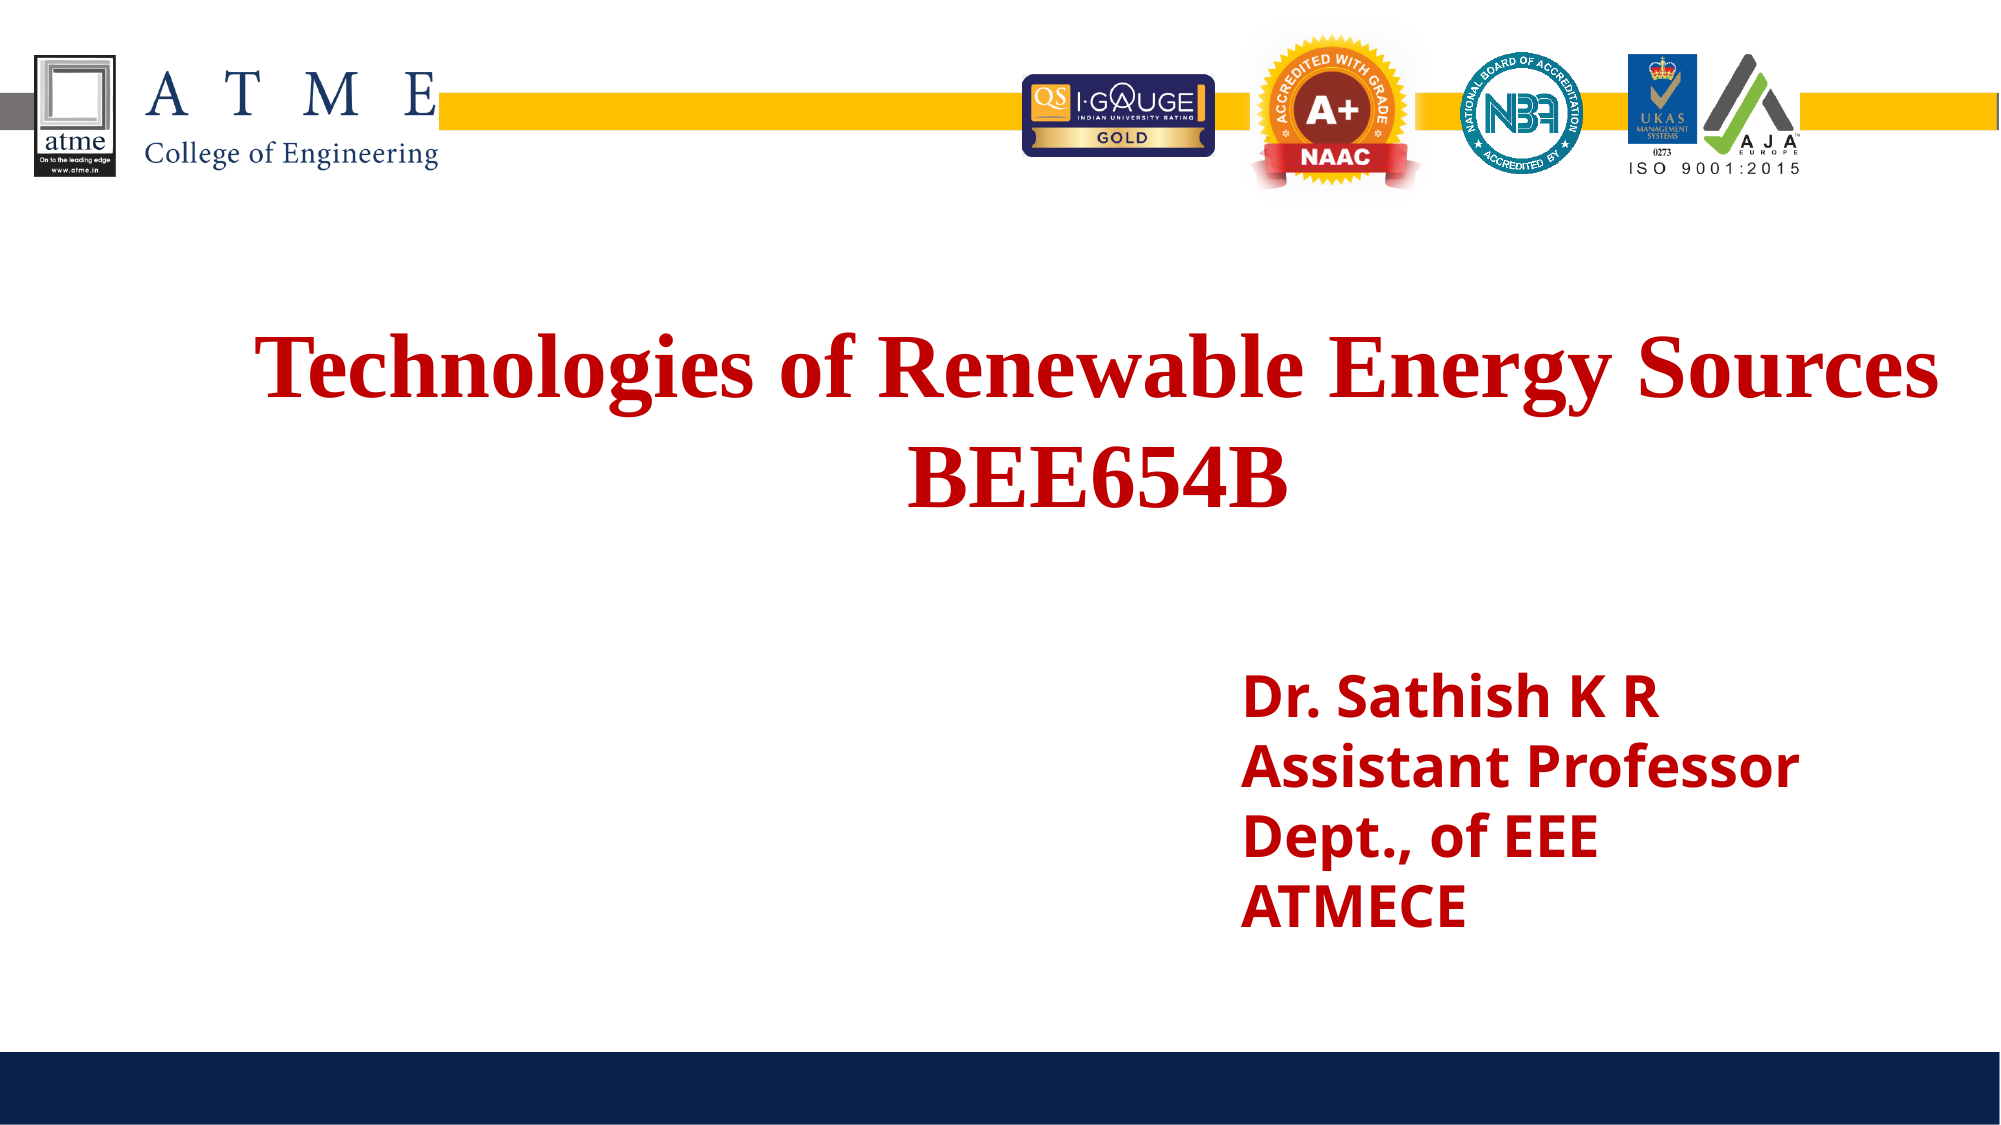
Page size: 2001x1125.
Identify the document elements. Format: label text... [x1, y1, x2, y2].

picture [1022, 74, 1215, 157]
text_box Dr. Sathish K R Assistant Professor Dept., of EEE ATMECE [1226, 651, 1872, 947]
picture [1250, 43, 1415, 180]
picture [0, 1052, 2000, 1125]
text_box Technologies of Renewable Energy Sources BEE654B [239, 298, 1958, 534]
picture [1460, 52, 1583, 174]
picture [1628, 52, 1800, 174]
picture [34, 55, 439, 177]
